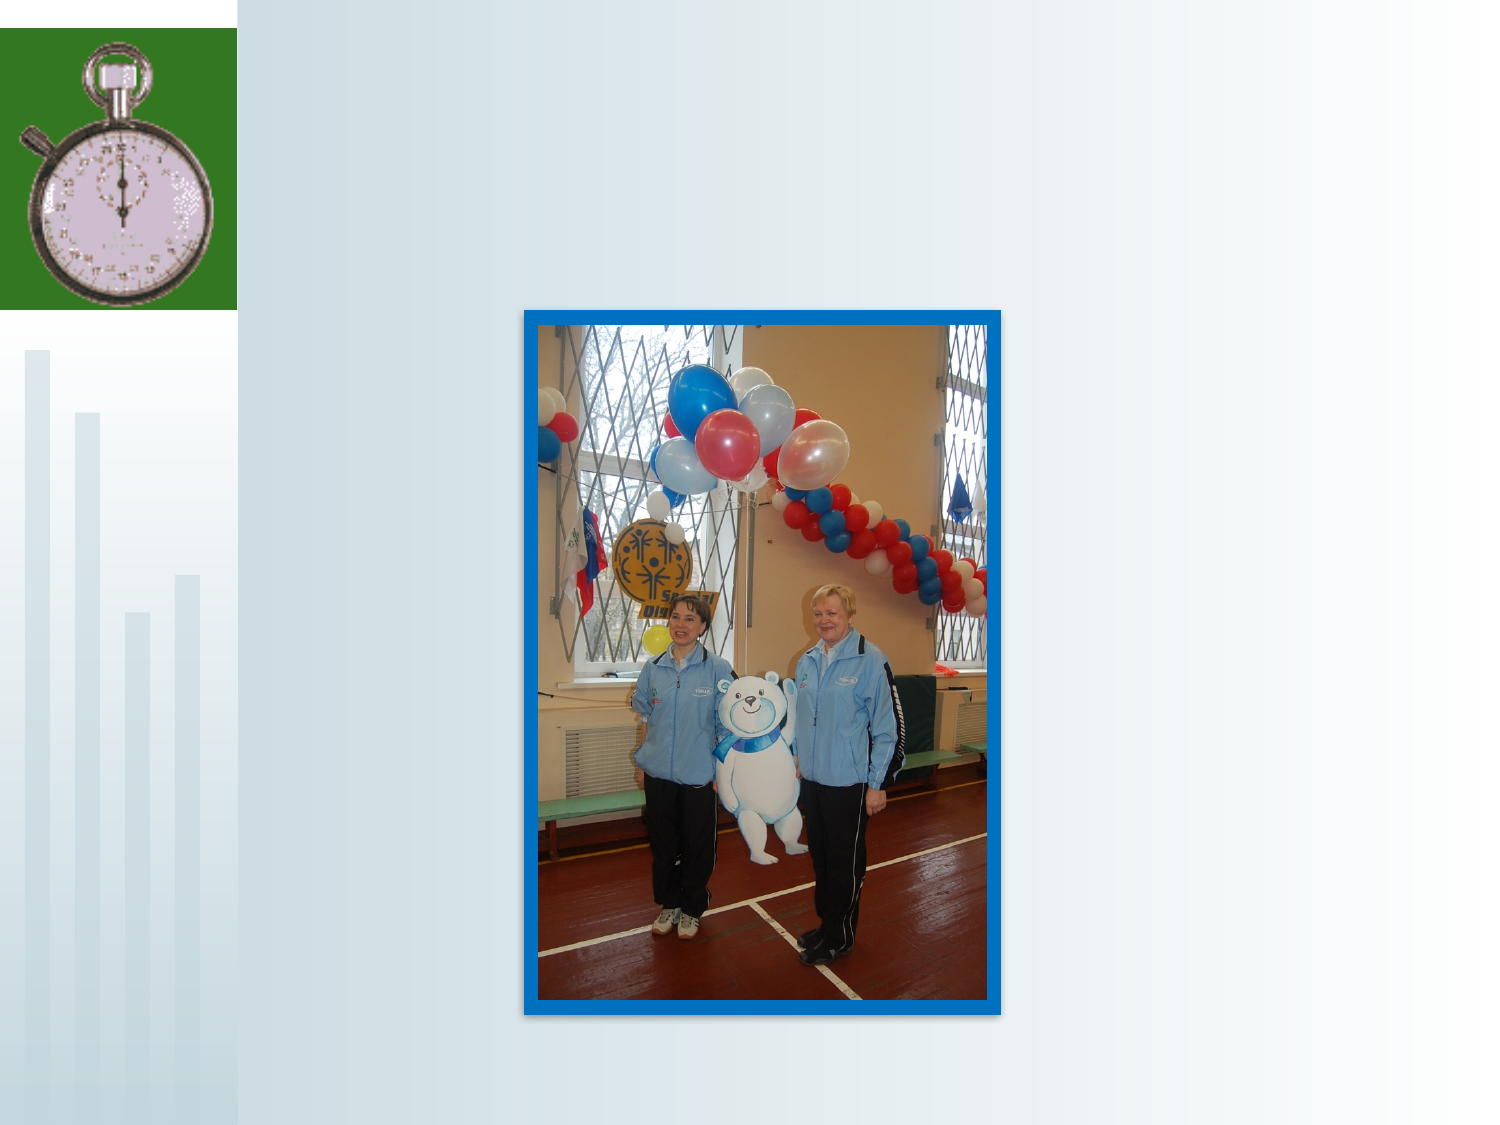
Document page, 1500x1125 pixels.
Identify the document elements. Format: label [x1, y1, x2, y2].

list [537, 324, 988, 1001]
picture [0, 28, 237, 310]
